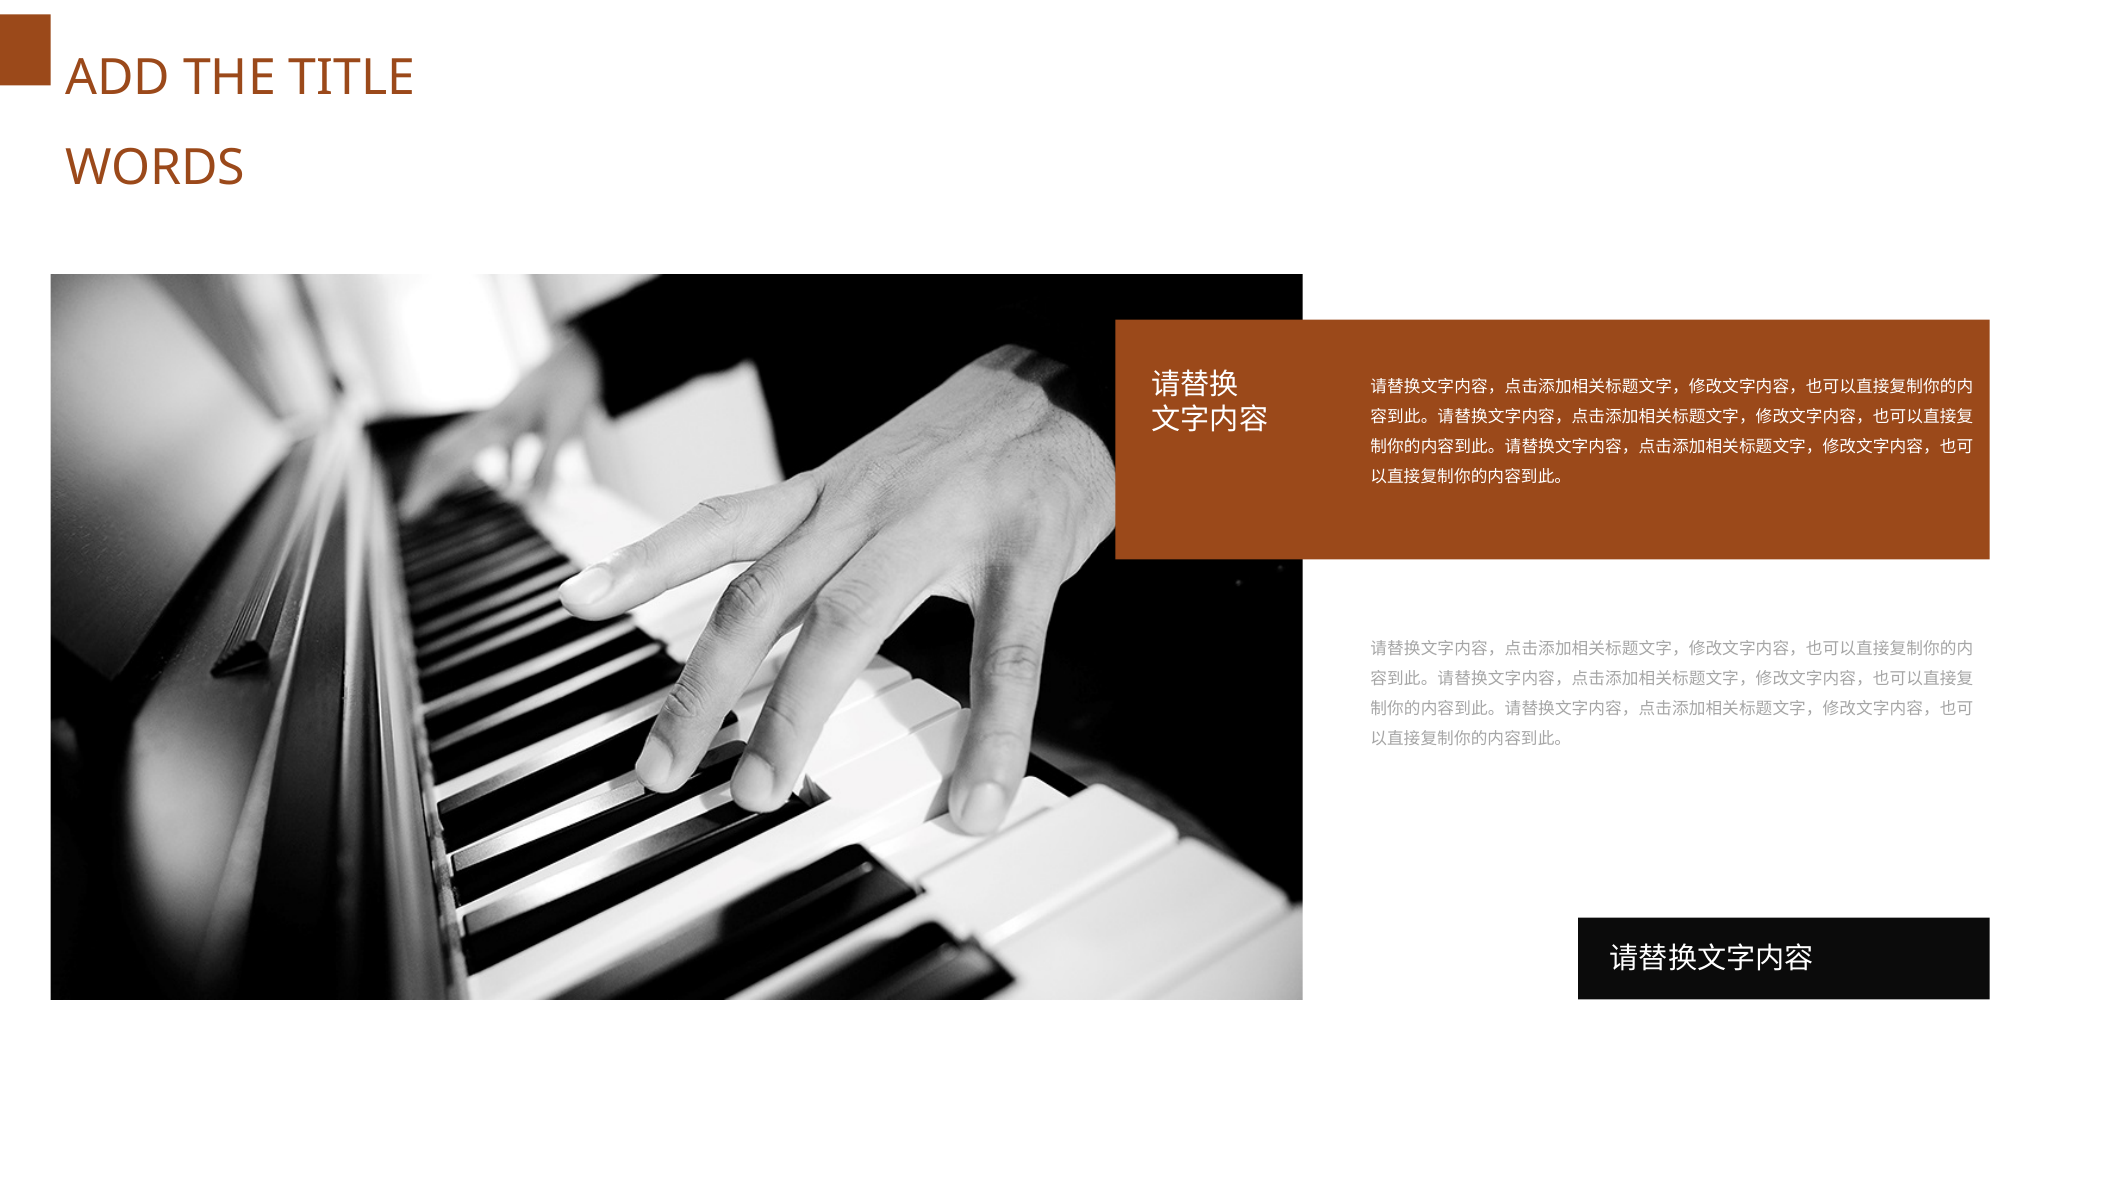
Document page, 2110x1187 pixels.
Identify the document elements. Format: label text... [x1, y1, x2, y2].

text_box [1577, 917, 1991, 1000]
text_box 请替换文字内容，点击添加相关标题文字，修改文字内容，也可以直接复制你的内容到此。请替换文字内容，点击添加相关标题文字，修改文字内容，也可以直接复制你的内容到此。请替换文字内容，点击添加相关标题文字，修改文字内容，也可以直接复制你的内容到此。 [1354, 357, 1990, 551]
text_box 请替换文字内容，点击添加相关标题文字，修改文字内容，也可以直接复制你的内容到此。请替换文字内容，点击添加相关标题文字，修改文字内容，也可以直接复制你的内容到此。请替换文字内容，点击添加相关标题文字，修改文字内容，也可以直接复制你的内容到此。 [1354, 620, 1990, 814]
text_box [1114, 319, 1991, 561]
text_box 请替换 文字内容 [1135, 357, 1315, 455]
text_box ADD THE TITLE WORDS [50, 7, 583, 202]
text_box [50, 273, 1304, 1000]
text_box 请替换文字内容 [1593, 931, 1858, 983]
